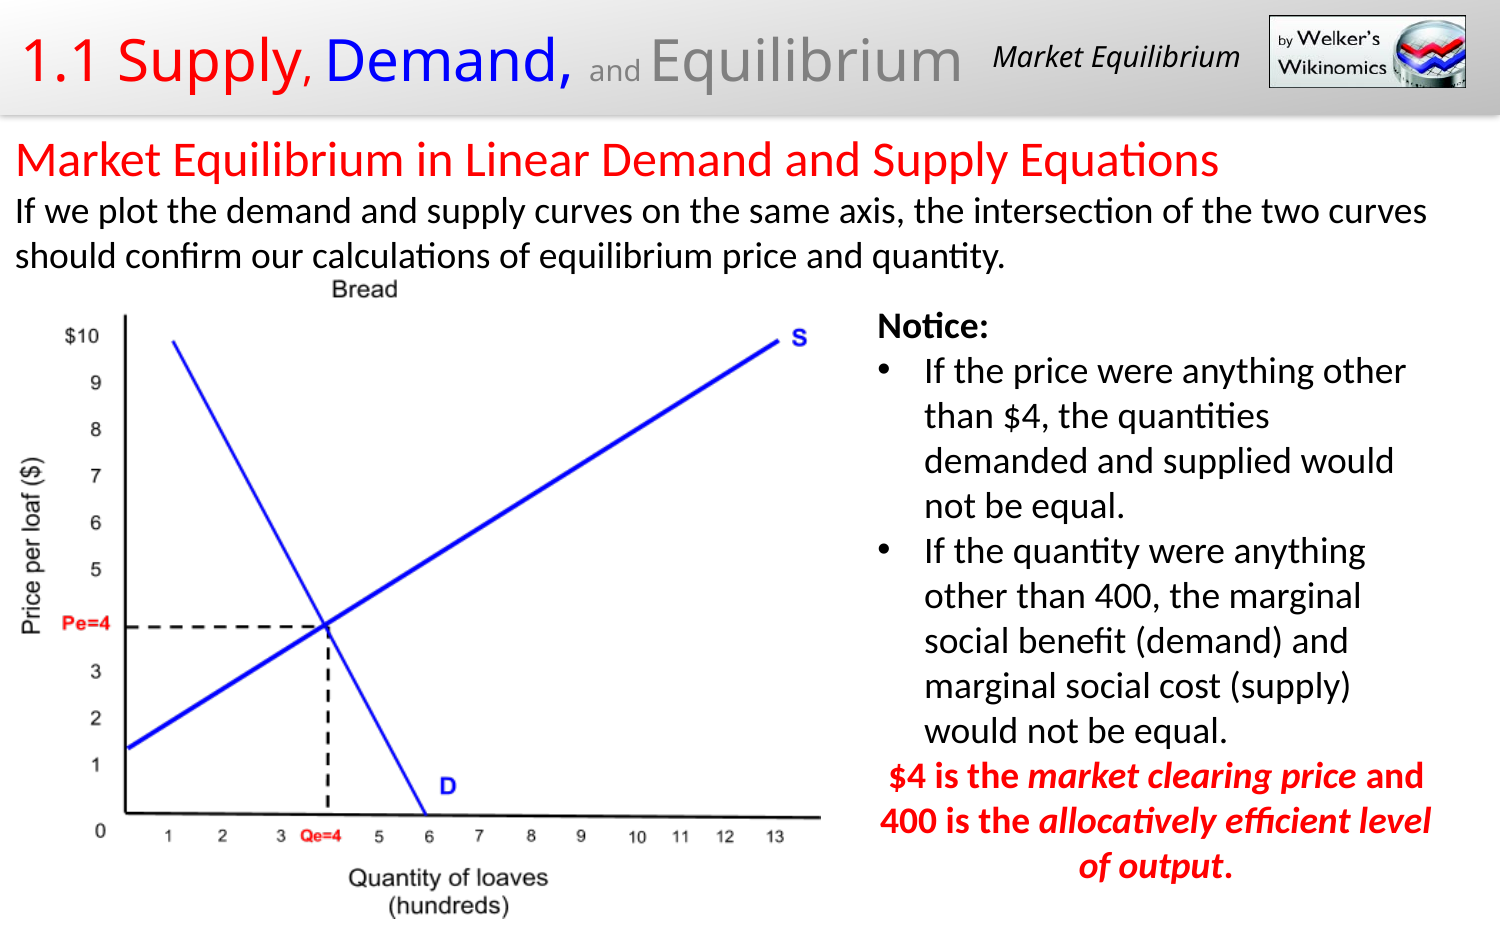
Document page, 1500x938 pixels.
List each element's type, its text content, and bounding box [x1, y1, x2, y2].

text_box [0, 0, 1500, 115]
text_box Market Equilibrium in Linear Demand and Supply Equations If we plot the demand and supply curves on the same axis, the intersection of the two curves should confirm our calculations of equilibrium price and quantity. [0, 123, 1500, 284]
picture [0, 266, 821, 919]
text_box Notice: If the price were anything other than $4, the quantities demanded and supplied would not be equal. If the quantity were anything other than 400, the marginal social benefit (demand) and marginal social cost (supply) would not be equal. $4 is the market clearing price and 400 is the allocatively efficient level of output. [862, 293, 1450, 894]
